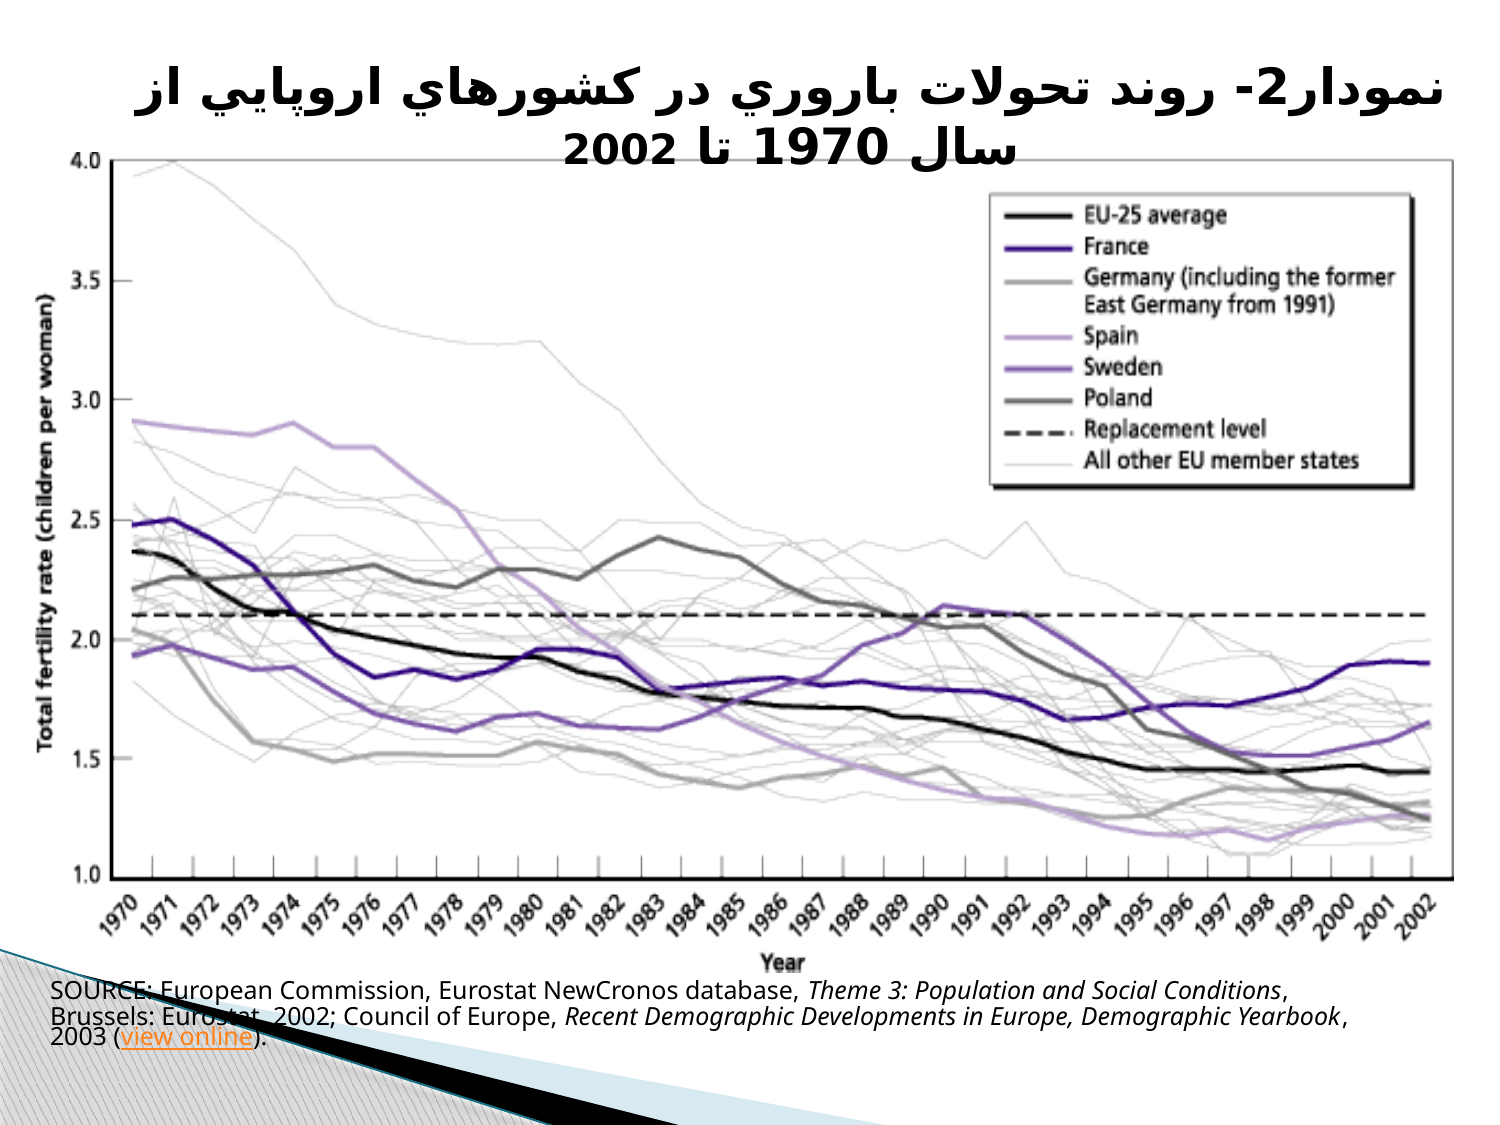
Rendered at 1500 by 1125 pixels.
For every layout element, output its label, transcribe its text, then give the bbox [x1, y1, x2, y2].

text_box SOURCE: European Commission, Eurostat NewCronos database, Theme 3: Population and Social Conditions, Brussels: Eurostat, 2002; Council of Europe, Recent Demographic Developments in Europe, Demographic Yearbook, 2003 (view online). [35, 984, 1395, 1063]
text_box نمودار2- روند تحولات باروري در كشورهاي اروپايي از سال 1970 تا 2002 [82, 46, 1500, 182]
picture [34, 152, 1454, 973]
